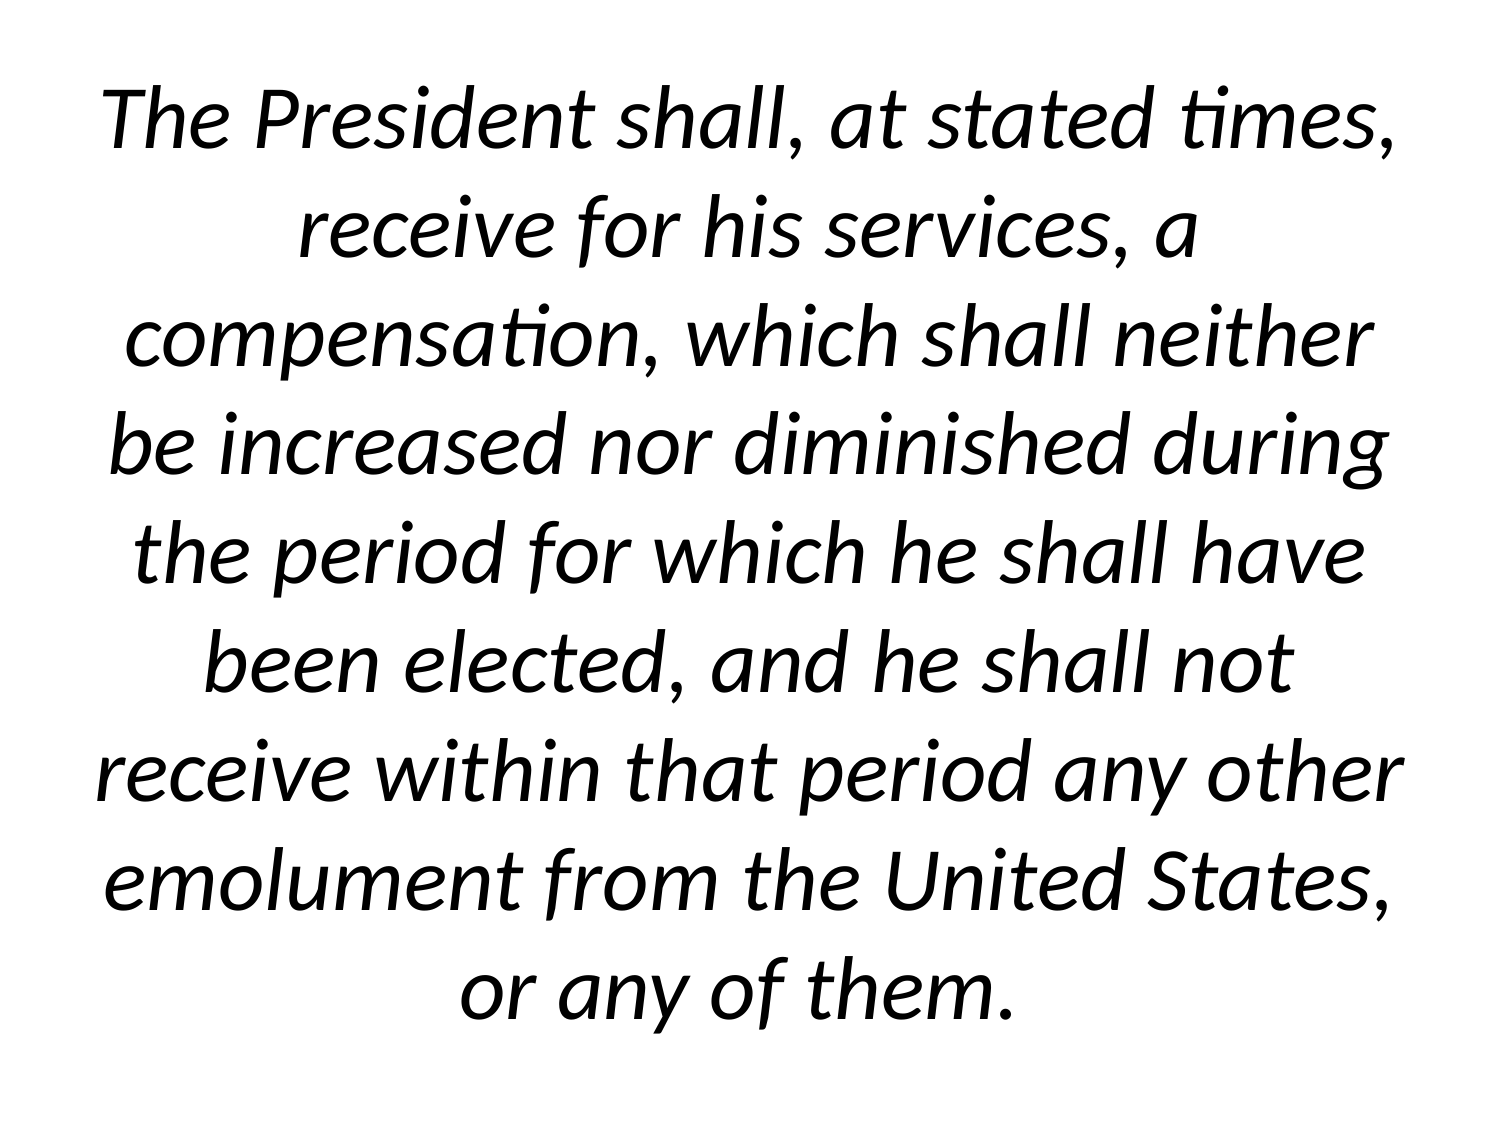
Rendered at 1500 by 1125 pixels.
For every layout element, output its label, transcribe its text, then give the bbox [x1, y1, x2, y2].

title The President shall, at stated times, receive for his services, a compensation, which shall neither be increased nor diminished during the period for which he shall have been elected, and he shall not receive within that period any other emolument from the United States, or any of them. [74, 44, 1426, 1051]
